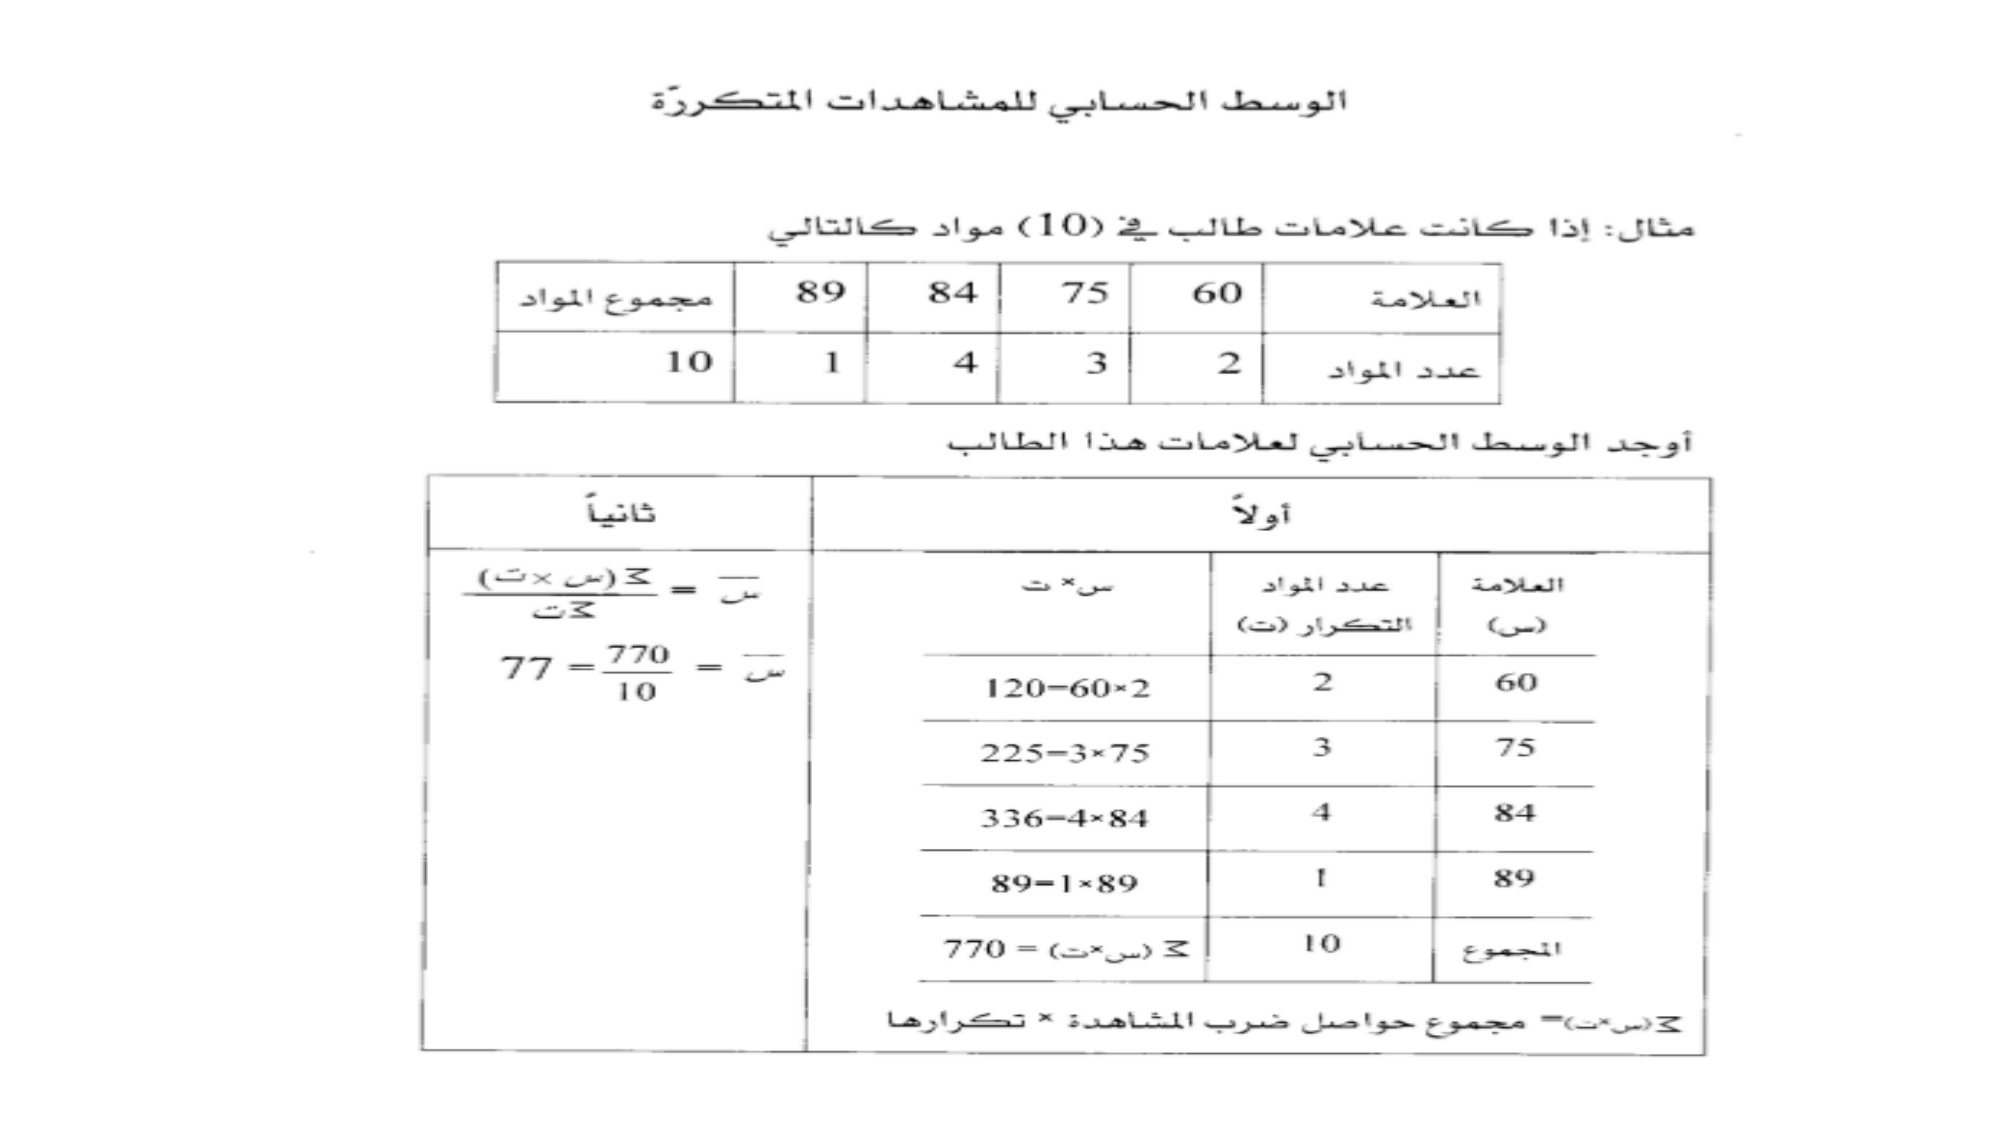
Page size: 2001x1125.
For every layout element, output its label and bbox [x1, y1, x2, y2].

picture [223, 25, 1764, 1094]
